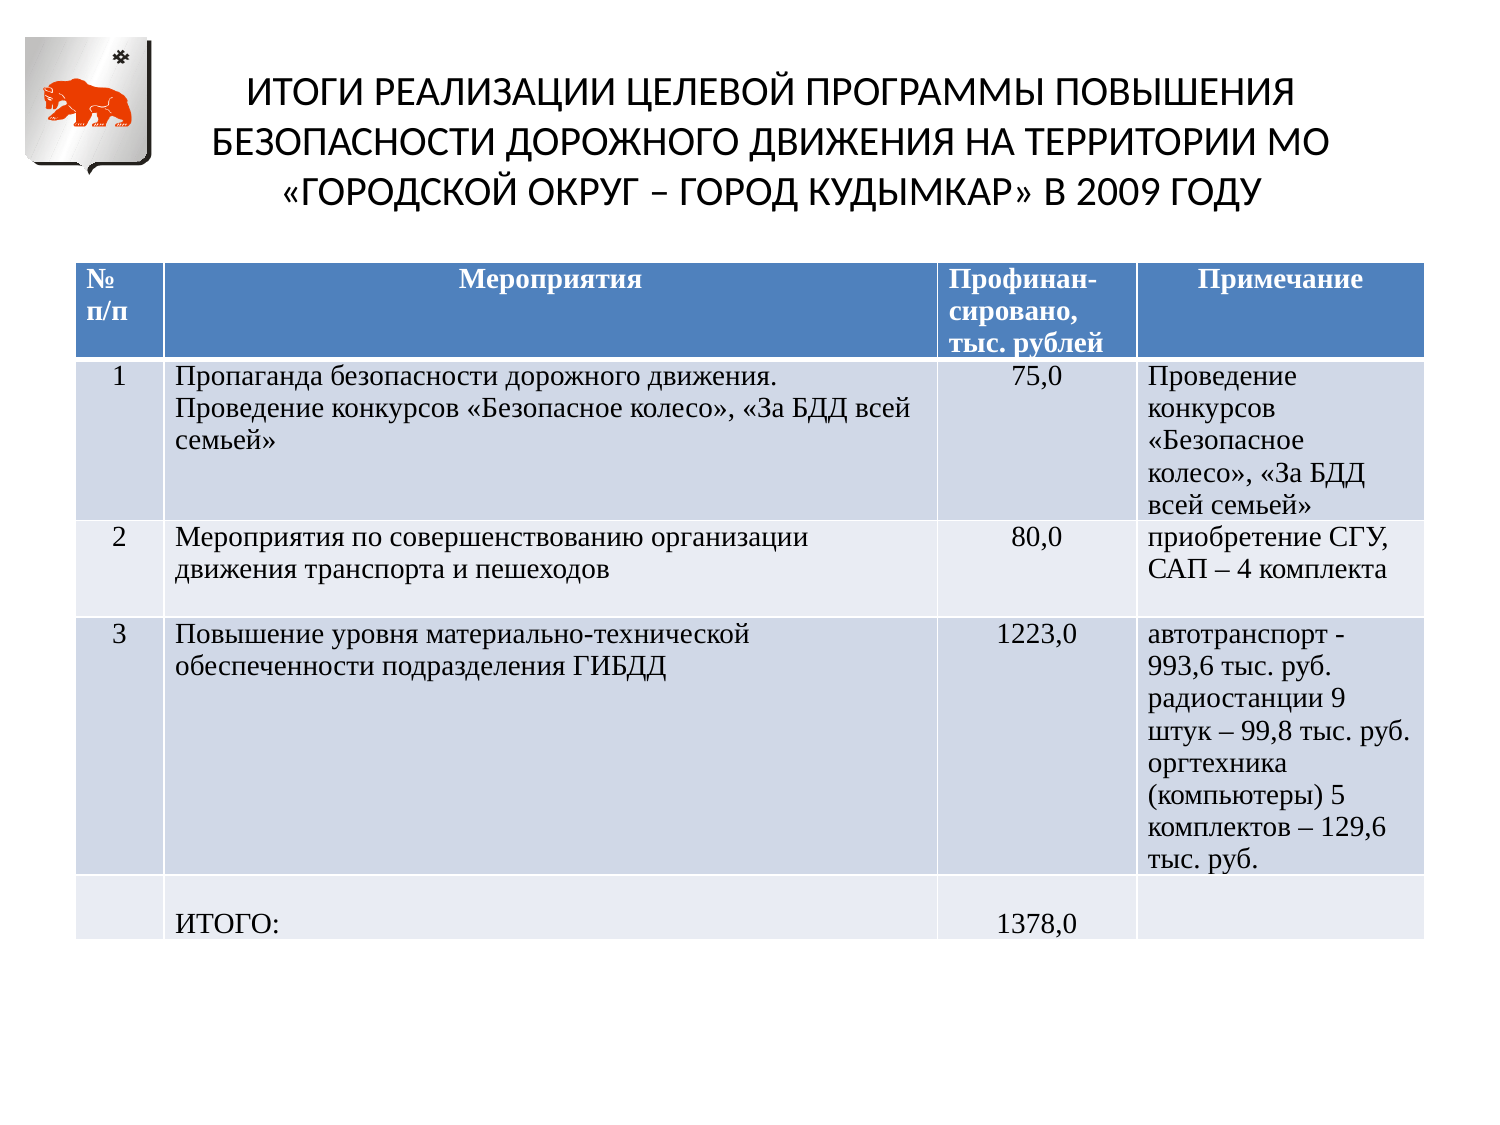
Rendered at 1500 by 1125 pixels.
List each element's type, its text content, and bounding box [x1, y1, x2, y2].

table_cell Пропаганда безопасности дорожного движения. Проведение конкурсов «Безопасное колесо», «За БДД всей семьей» [165, 362, 937, 520]
table_header Профинан- сировано, тыс. рублей [938, 263, 1136, 357]
table_header № п/п [76, 263, 163, 357]
table_cell Проведение конкурсов «Безопасное колесо», «За БДД всей семьей» [1138, 362, 1424, 520]
table_cell Повышение уровня материально-технической обеспеченности подразделения ГИБДД [165, 618, 937, 874]
table_cell приобретение СГУ, САП – 4 комплекта [1138, 521, 1424, 616]
table_cell 1 [76, 362, 163, 520]
table_cell 1378,0 [938, 876, 1136, 939]
table_cell автотранспорт - 993,6 тыс. руб. радиостанции 9 штук – 99,8 тыс. руб. оргтехника (компьютеры) 5 комплектов – 129,6 тыс. руб. [1138, 618, 1424, 874]
table_header Примечание [1138, 263, 1424, 357]
table_cell 1223,0 [938, 618, 1136, 874]
table_cell 80,0 [938, 521, 1136, 616]
table_cell 2 [76, 521, 163, 616]
picture [23, 34, 153, 176]
table_cell 3 [76, 618, 163, 874]
table_cell 75,0 [938, 362, 1136, 520]
table_cell [1138, 876, 1424, 939]
table_cell ИТОГО: [165, 876, 937, 939]
table_cell [76, 876, 163, 939]
table_header Мероприятия [165, 263, 937, 357]
table_cell Мероприятия по совершенствованию организации движения транспорта и пешеходов [165, 521, 937, 616]
title ИТОГИ РЕАЛИЗАЦИИ ЦЕЛЕВОЙ ПРОГРАММЫ ПОВЫШЕНИЯ БЕЗОПАСНОСТИ ДОРОЖНОГО ДВИЖЕНИЯ НА ТЕРРИТОРИИ МО «ГОРОДСКОЙ ОКРУГ – ГОРОД КУДЫМКАР» В 2009 ГОДУ [117, 45, 1425, 233]
